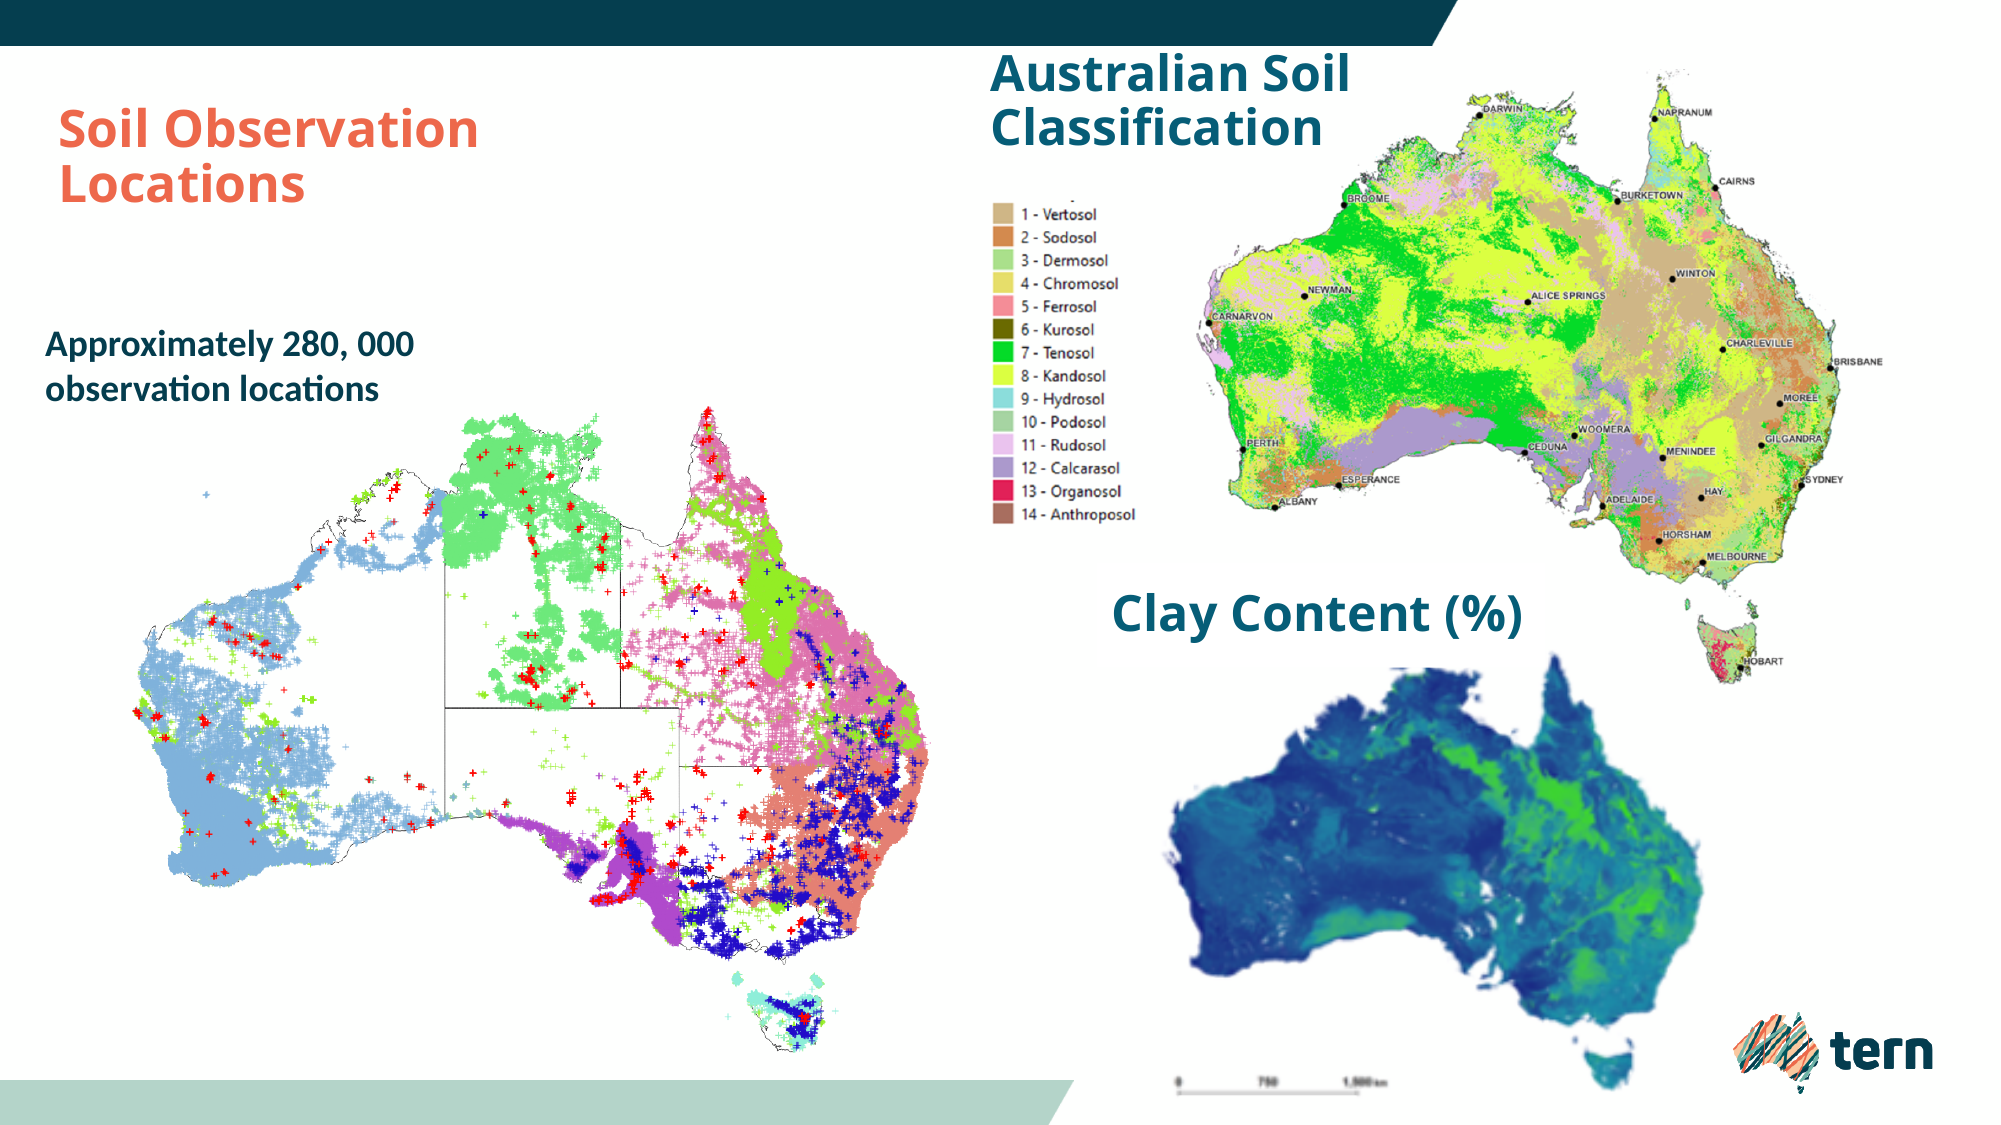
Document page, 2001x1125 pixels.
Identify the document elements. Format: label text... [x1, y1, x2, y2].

picture [109, 395, 931, 1063]
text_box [975, 12, 1901, 688]
picture [1451, 0, 1458, 12]
title Soil Observation Locations [43, 94, 663, 222]
picture [0, 1080, 1074, 1125]
text_box Approximately 280, 000 observation locations [30, 311, 562, 417]
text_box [1096, 562, 1713, 1120]
picture [1727, 1010, 1938, 1095]
